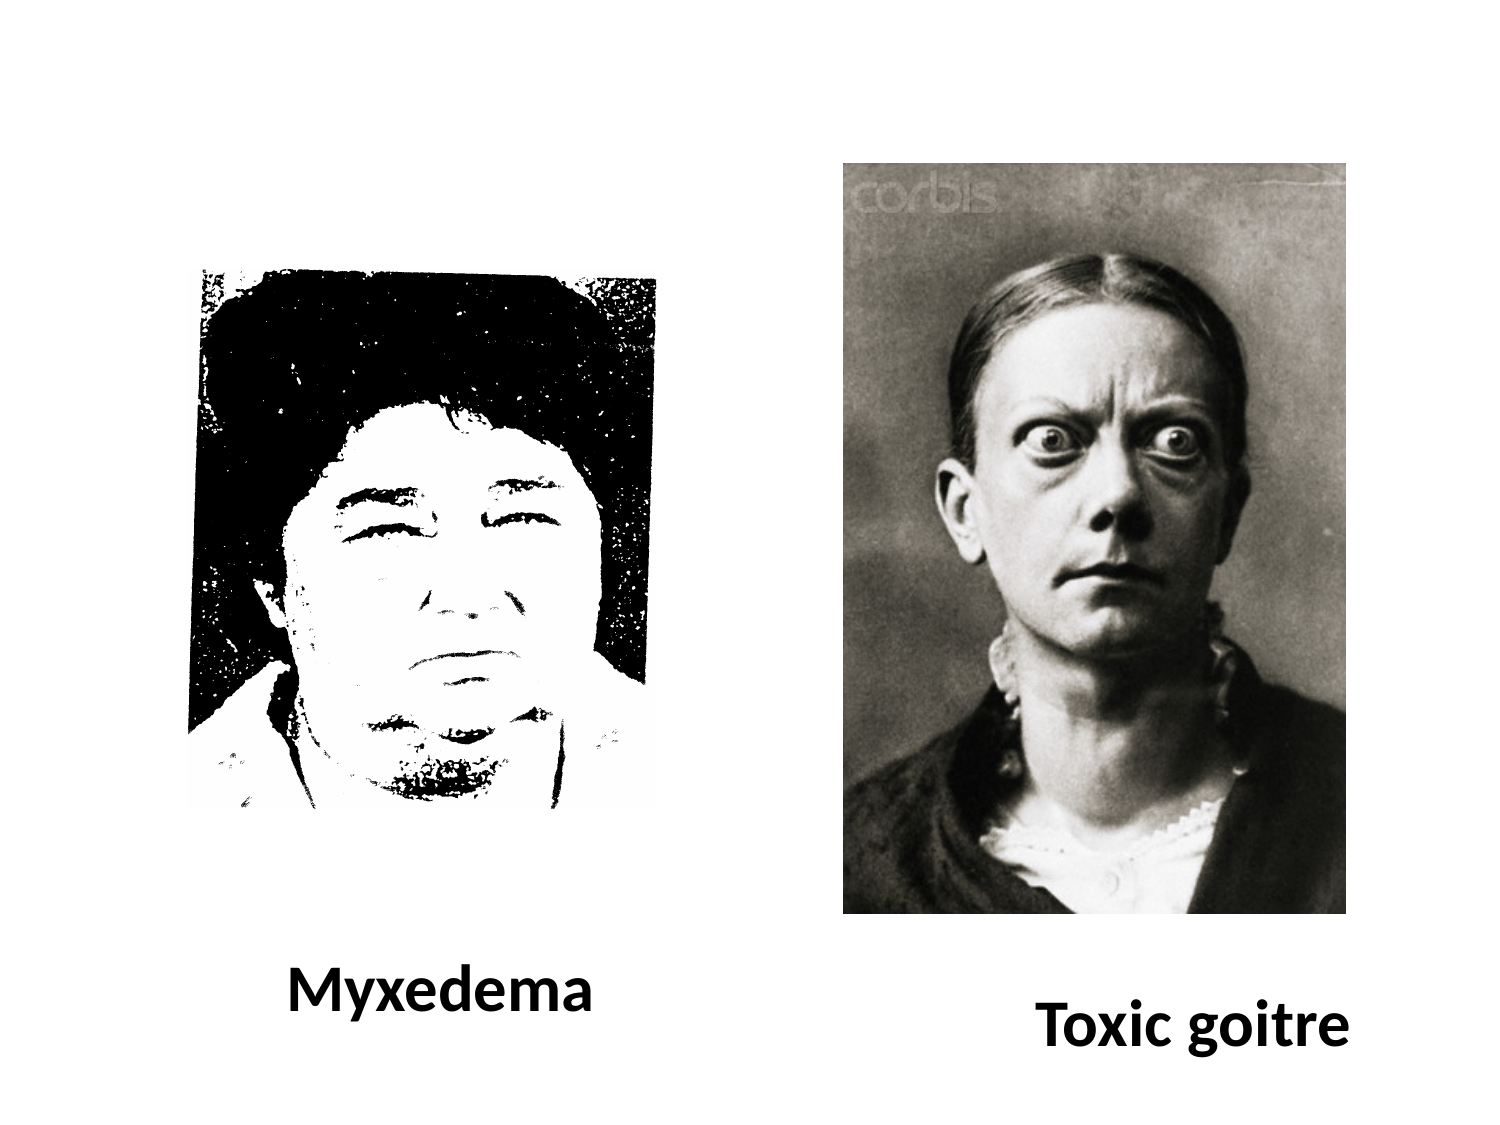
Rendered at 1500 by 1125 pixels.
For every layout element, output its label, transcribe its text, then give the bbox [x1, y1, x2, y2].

picture [843, 163, 1346, 915]
text_box Myxedema [271, 937, 610, 1033]
picture [187, 269, 657, 809]
text_box Toxic goitre [1021, 972, 1367, 1068]
